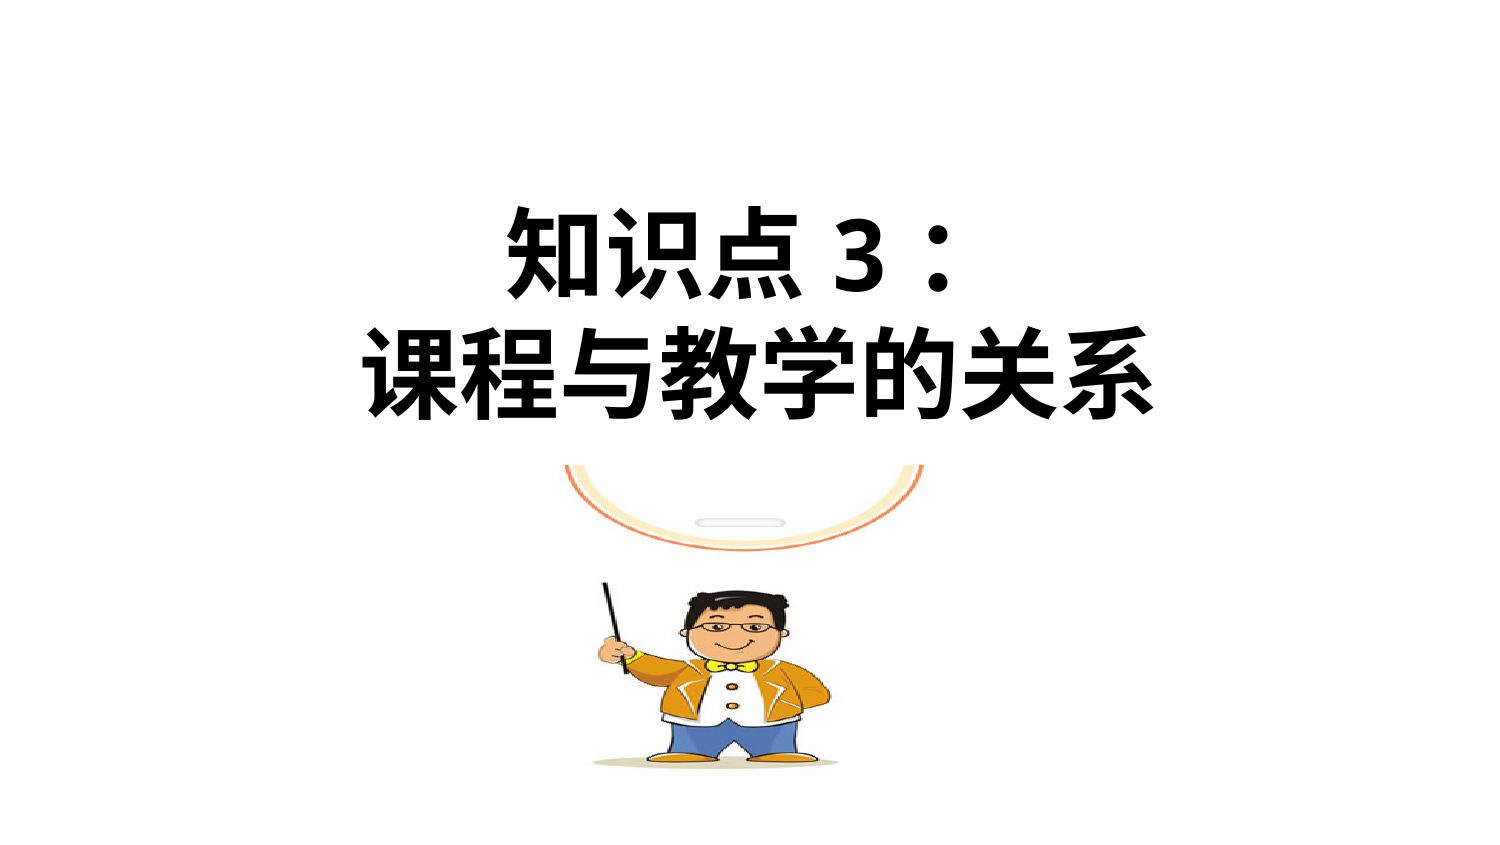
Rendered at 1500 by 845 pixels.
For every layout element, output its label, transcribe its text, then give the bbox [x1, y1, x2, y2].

picture [522, 465, 926, 788]
title 知识点3： 课程与教学的关系 [121, 156, 1398, 466]
